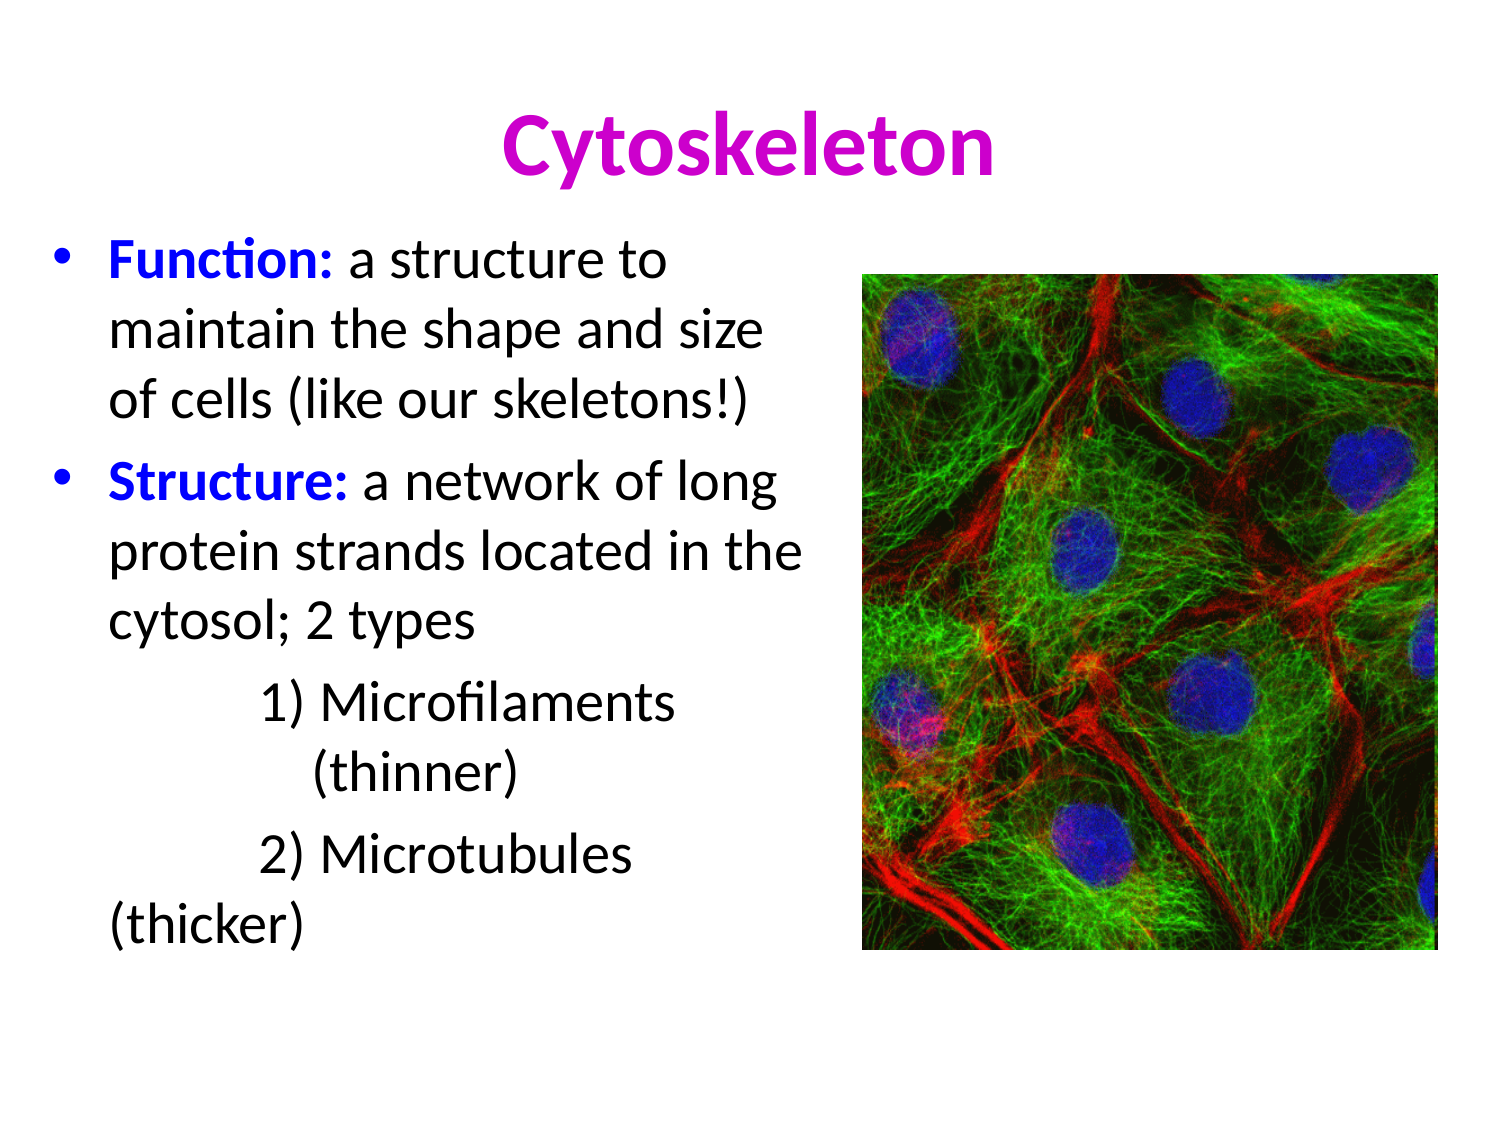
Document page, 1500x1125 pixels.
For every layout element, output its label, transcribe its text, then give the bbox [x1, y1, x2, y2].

title Cytoskeleton [75, 45, 1425, 233]
picture [862, 274, 1438, 951]
list Function: a structure to maintain the shape and size of cells (like our skeletons!) Structure: a network of long protein strands located in the cytosol; 2 types 1) Microfilaments (thinner) 2) Microtubules (thicker) [37, 212, 825, 1125]
